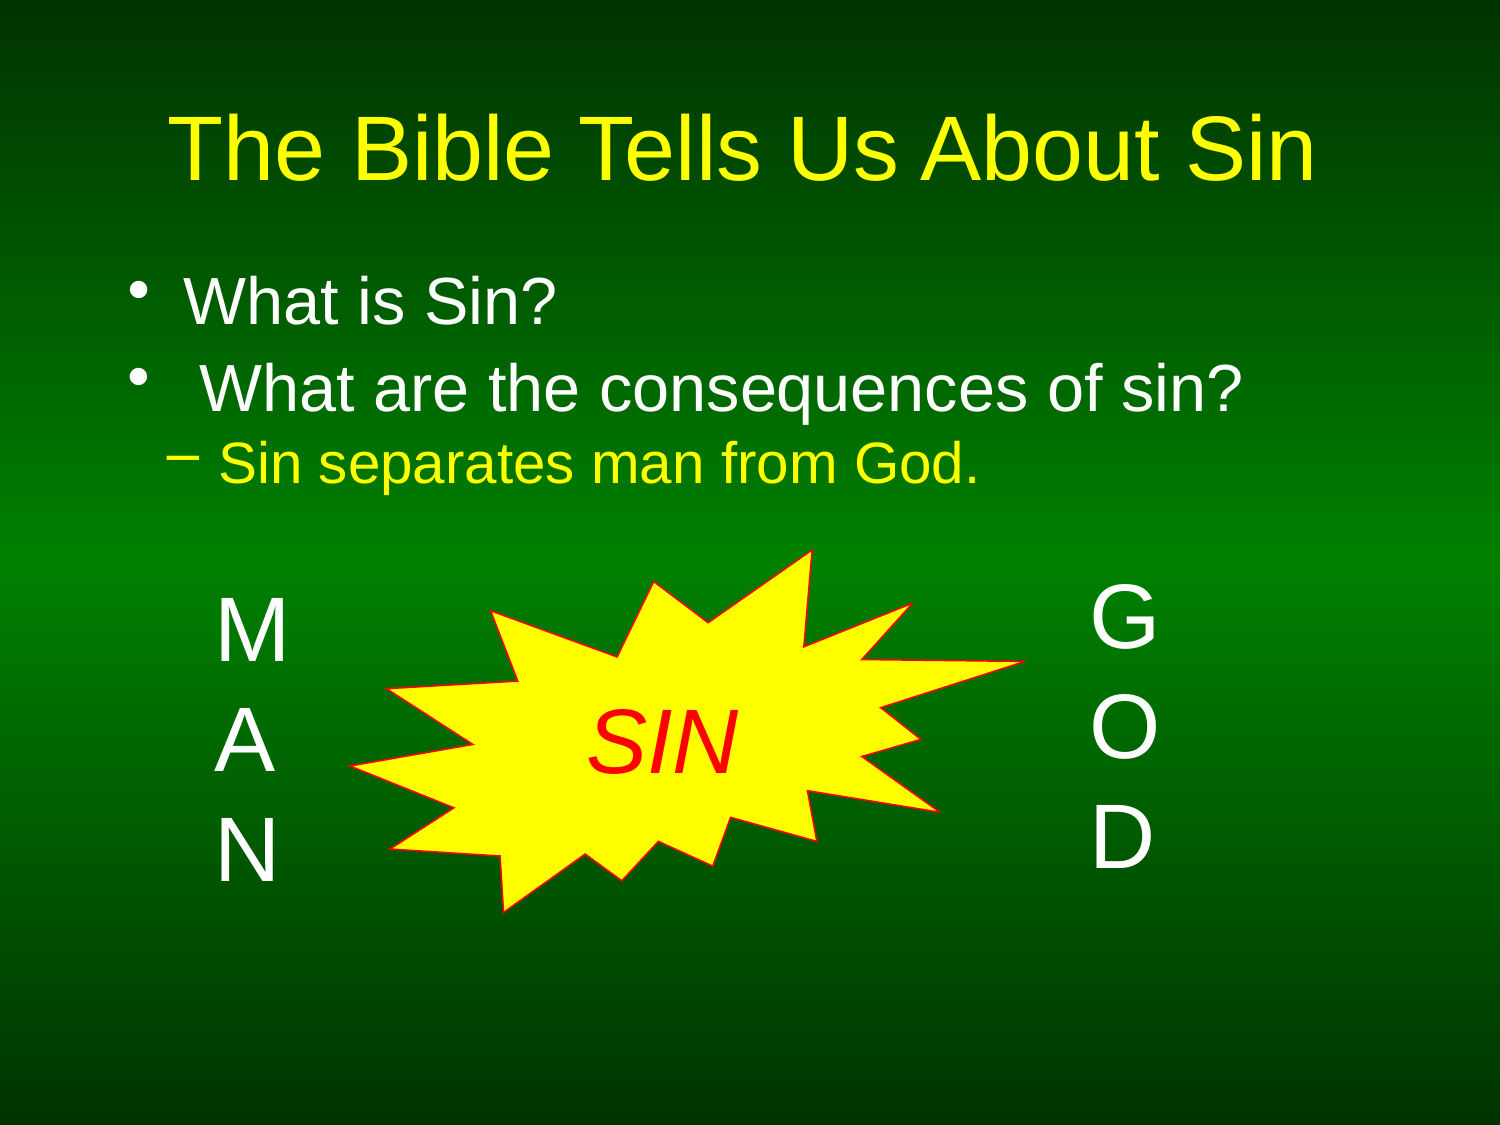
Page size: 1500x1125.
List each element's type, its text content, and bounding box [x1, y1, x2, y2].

list What is Sin? [112, 249, 1450, 338]
text_box SIN [349, 563, 1025, 913]
text_box M A N [200, 563, 322, 908]
title The Bible Tells Us About Sin [50, 50, 1438, 238]
text_box What are the consequences of sin? Sin separates man from God. [112, 337, 1413, 563]
text_box G O D [1074, 563, 1197, 895]
